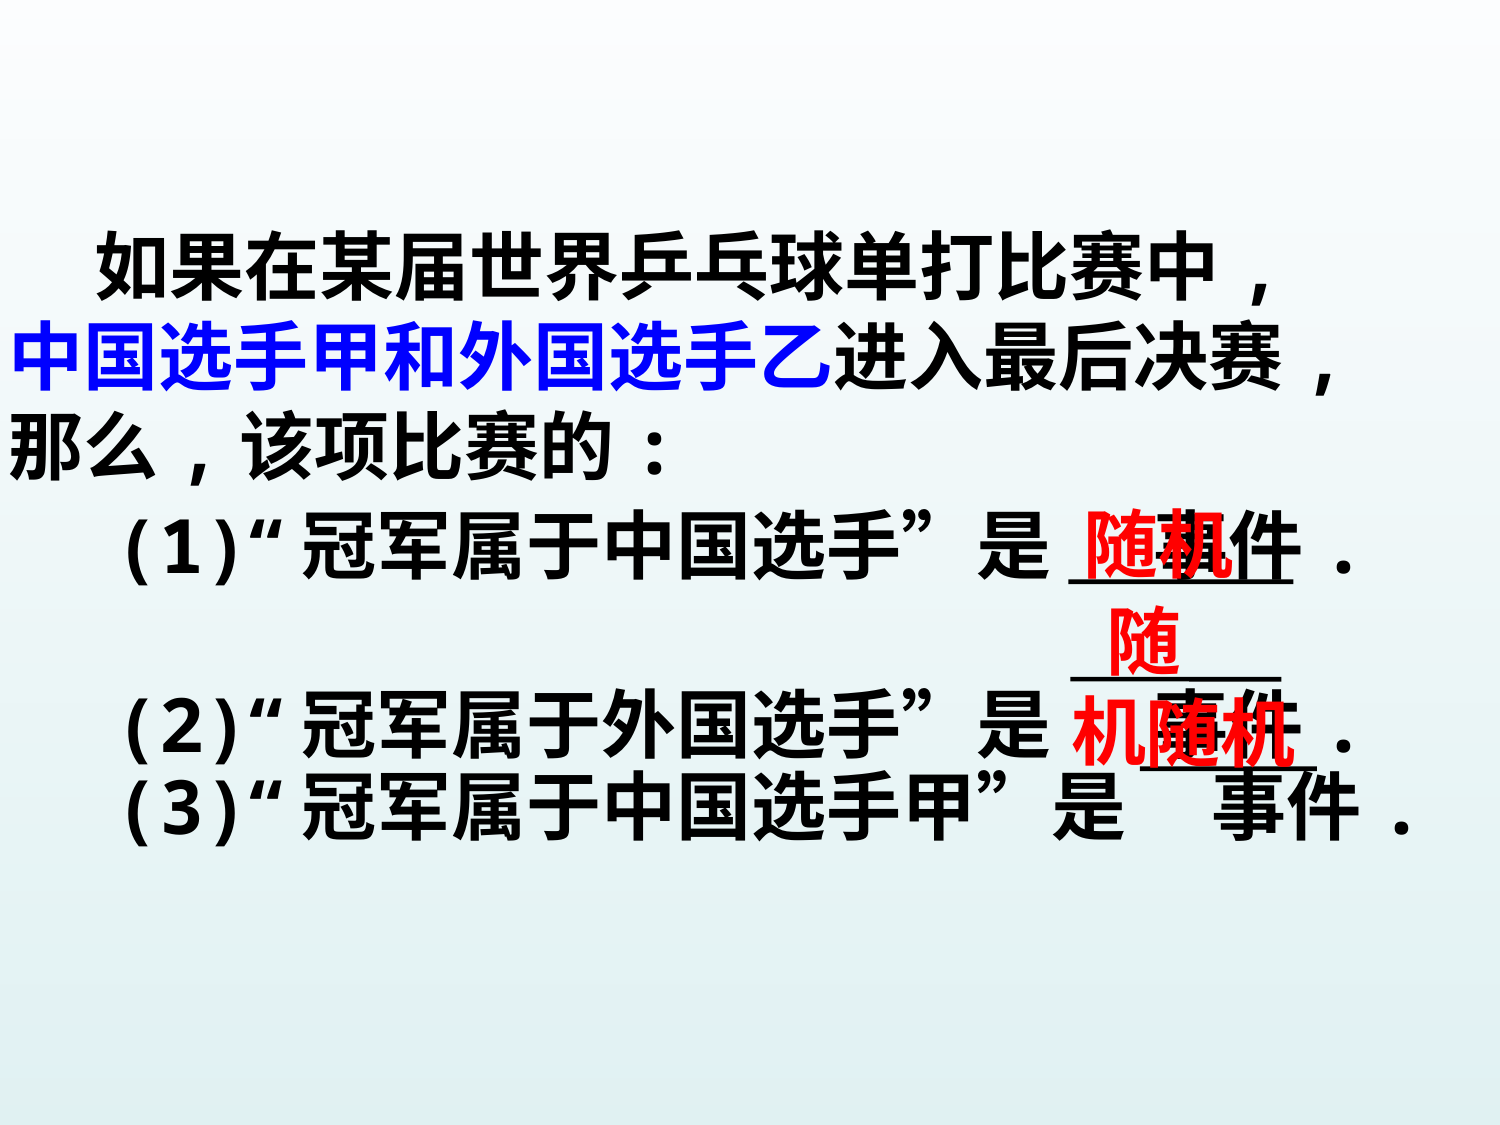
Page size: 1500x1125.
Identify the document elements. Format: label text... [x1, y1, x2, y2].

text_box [99, 491, 1500, 778]
text_box 如果在某届世界乒乓球单打比赛中,中国选手甲和外国选手乙进入最后决赛,那么,该项比赛的: [0, 211, 1375, 497]
